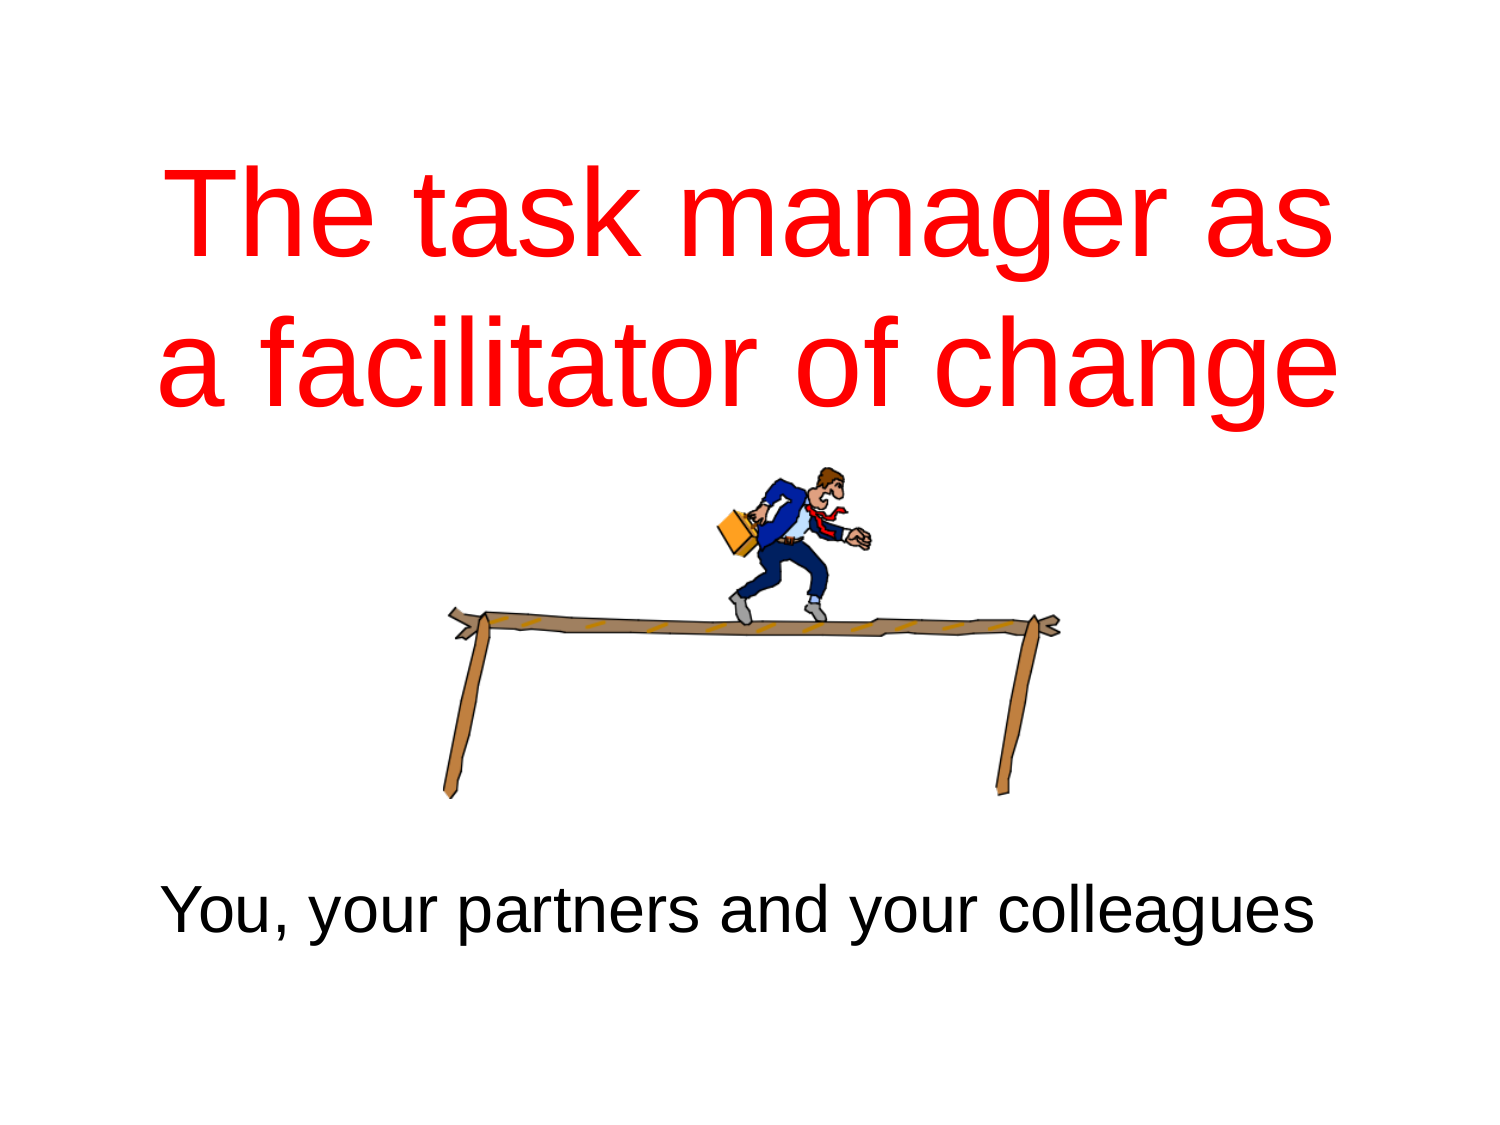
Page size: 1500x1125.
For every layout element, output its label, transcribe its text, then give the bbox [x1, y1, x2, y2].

title The task manager as a facilitator of change [112, 160, 1388, 402]
picture [442, 467, 1061, 799]
subtitle You, your partners and your colleagues [64, 857, 1412, 988]
